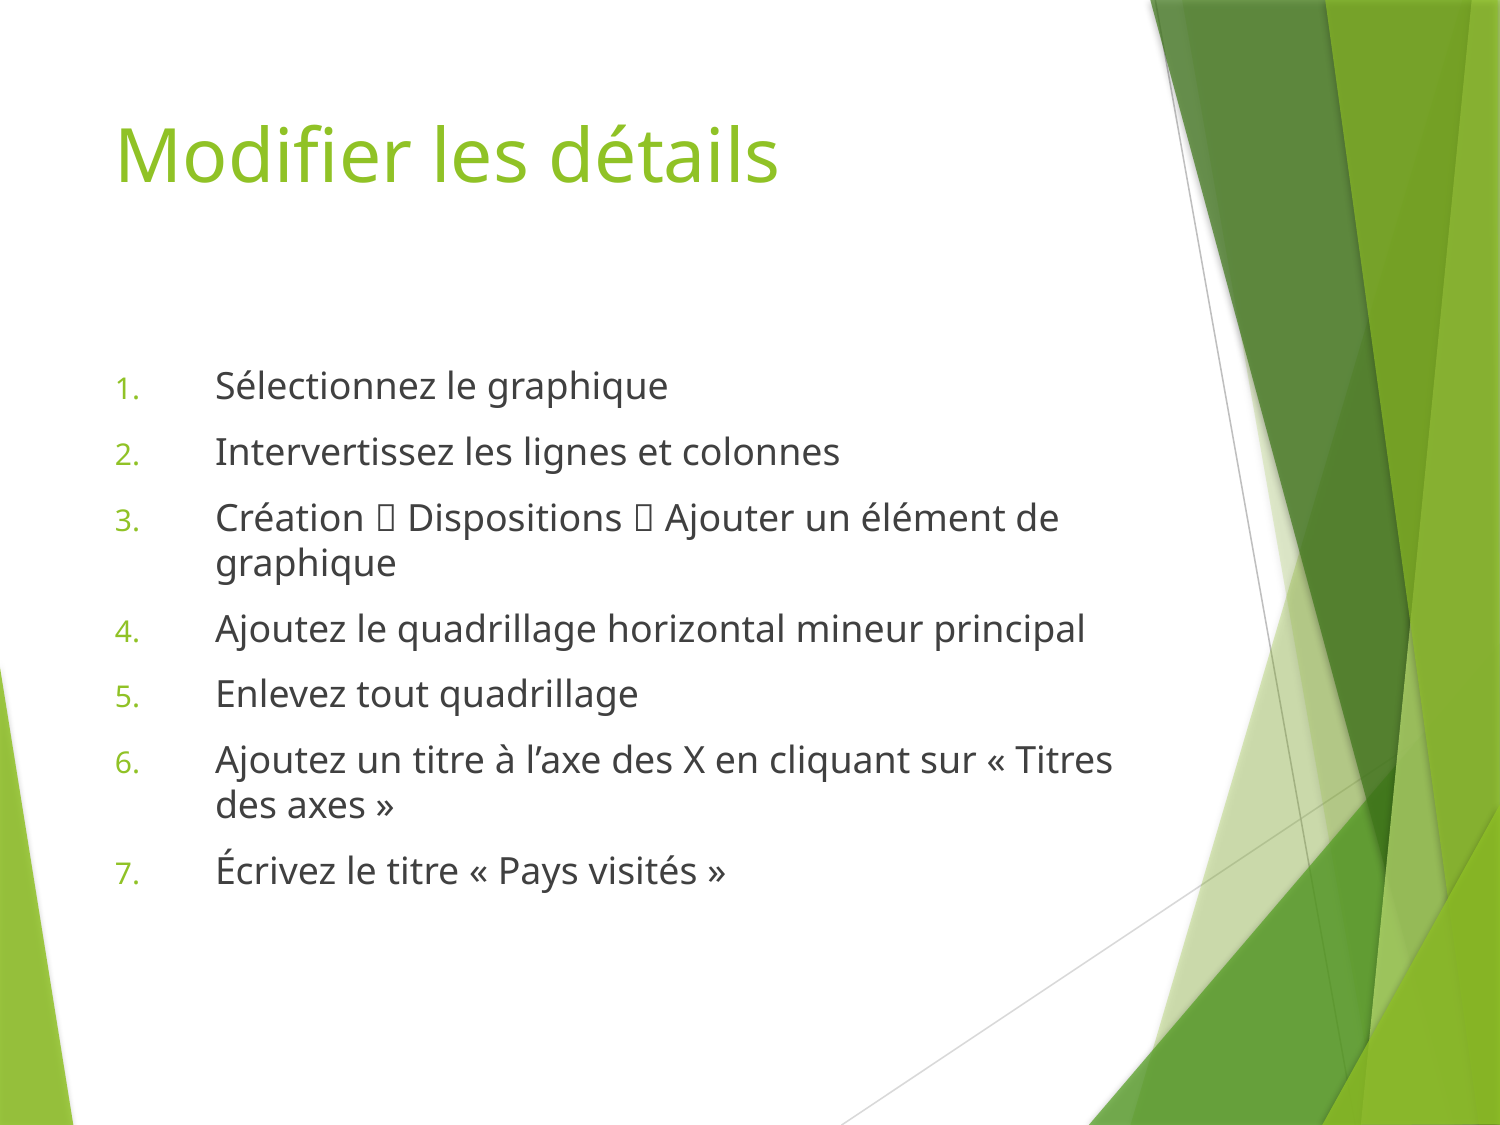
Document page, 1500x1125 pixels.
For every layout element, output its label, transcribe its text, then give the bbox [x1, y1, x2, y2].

list Sélectionnez le graphique Intervertissez les lignes et colonnes Création  Dispositions  Ajouter un élément de graphique Ajoutez le quadrillage horizontal mineur principal Enlevez tout quadrillage Ajoutez un titre à l’axe des X en cliquant sur « Titres des axes » Écrivez le titre « Pays visités » [99, 354, 1142, 992]
title Modifier les détails [99, 99, 1142, 317]
